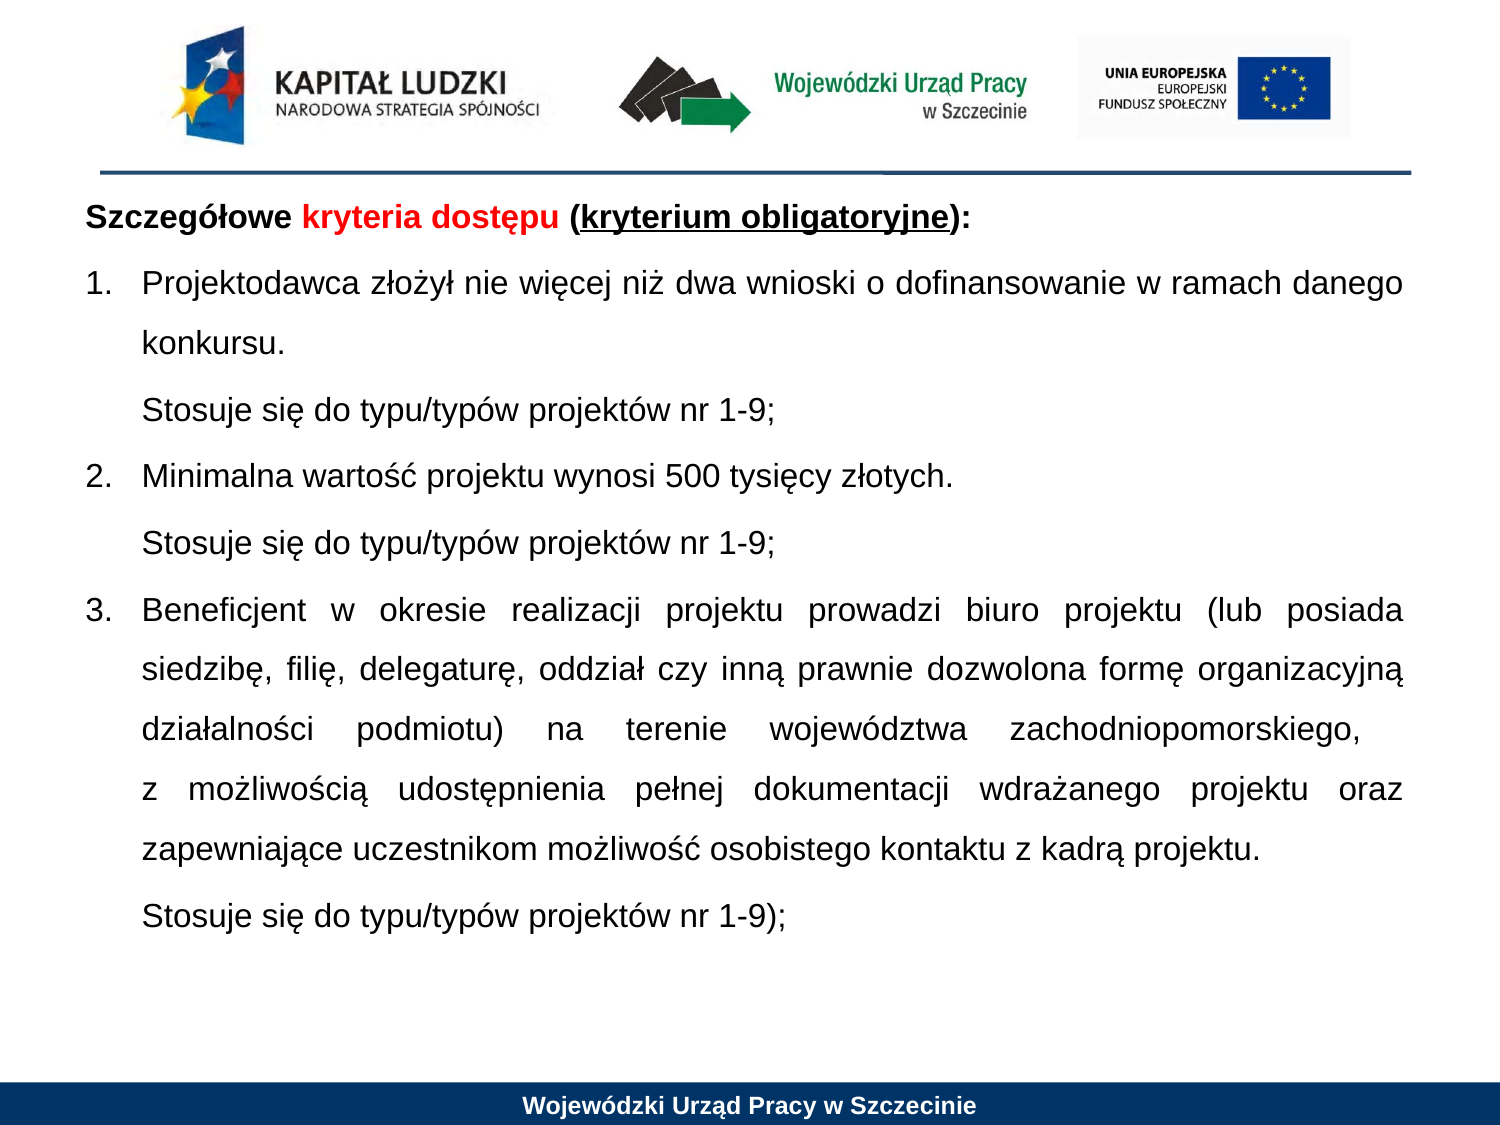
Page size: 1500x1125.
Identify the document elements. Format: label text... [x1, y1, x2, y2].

list Szczegółowe kryteria dostępu (kryterium obligatoryjne): Projektodawca złożył nie więcej niż dwa wnioski o dofinansowanie w ramach danego konkursu. Stosuje się do typu/typów projektów nr 1-9; Minimalna wartość projektu wynosi 500 tysięcy złotych. Stosuje się do typu/typów projektów nr 1-9; 3. Beneficjent w okresie realizacji projektu prowadzi biuro projektu (lub posiada siedzibę, filię, delegaturę, oddział czy inną prawnie dozwolona formę organizacyjną działalności podmiotu) na terenie województwa zachodniopomorskiego, z możliwością udostępnienia pełnej dokumentacji wdrażanego projektu oraz zapewniające uczestnikom możliwość osobistego kontaktu z kadrą projektu. Stosuje się do typu/typów projektów nr 1-9); [70, 187, 1421, 1059]
picture [159, 24, 1353, 149]
